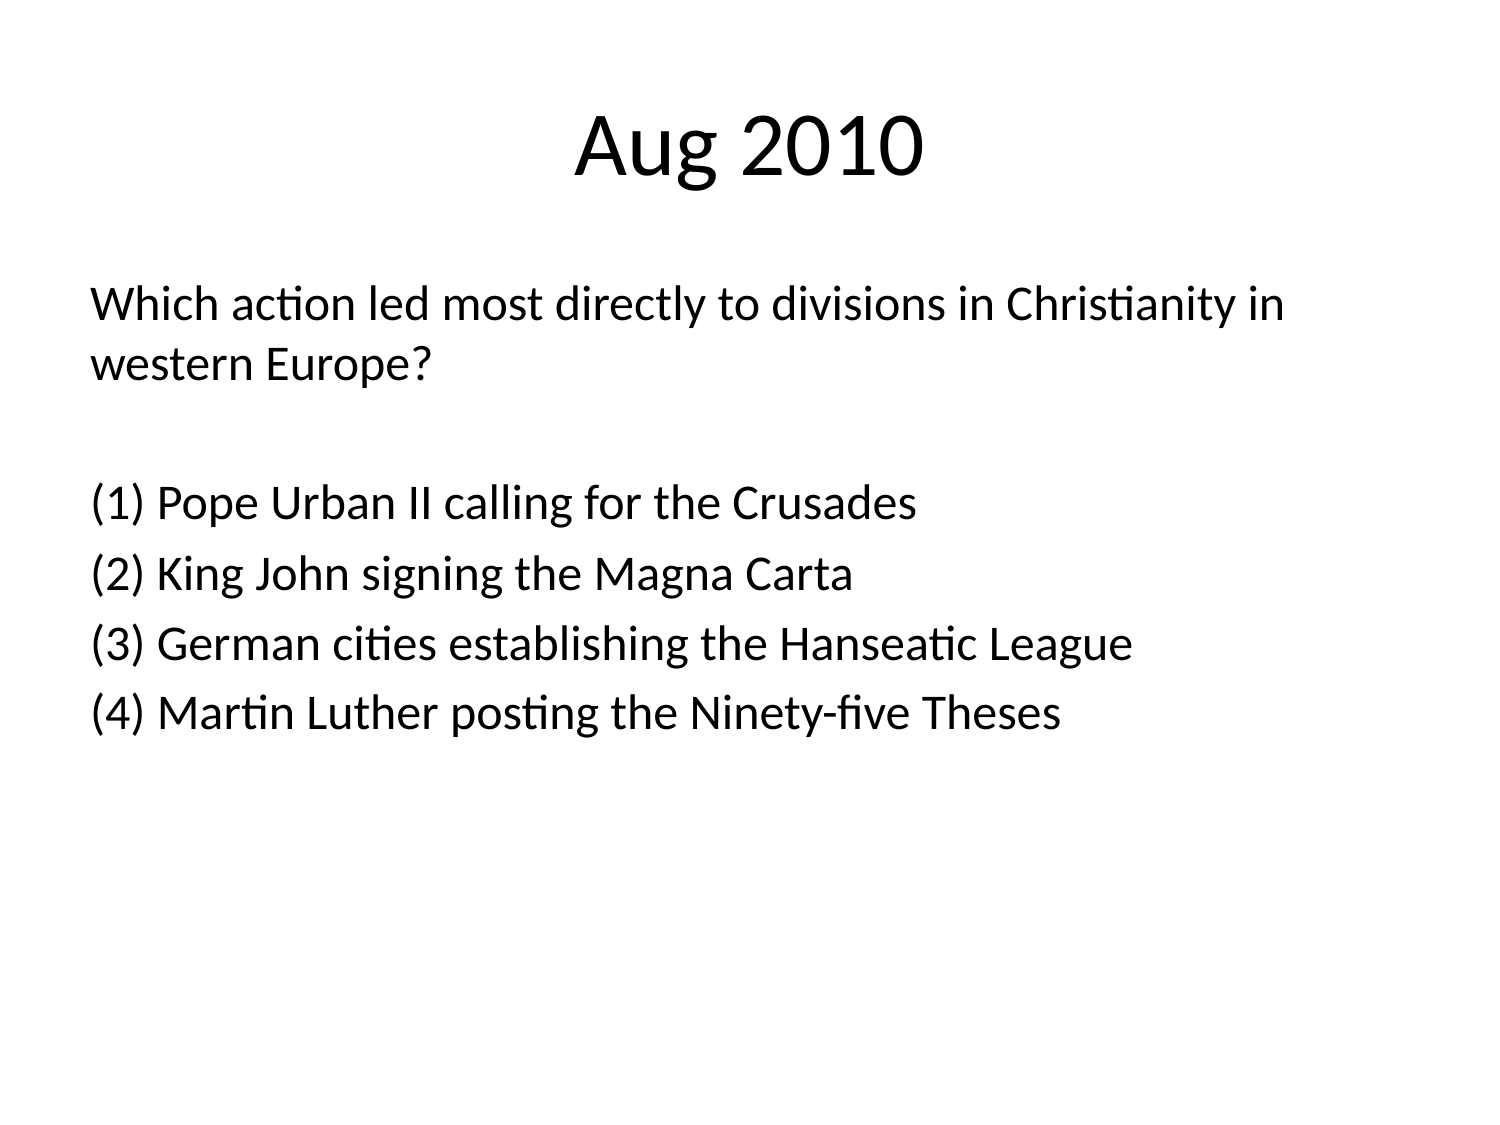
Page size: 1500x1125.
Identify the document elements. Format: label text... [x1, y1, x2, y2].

title Aug 2010 [75, 45, 1425, 233]
list Which action led most directly to divisions in Christianity in western Europe? (1) Pope Urban II calling for the Crusades (2) King John signing the Magna Carta (3) German cities establishing the Hanseatic League (4) Martin Luther posting the Ninety-five Theses [75, 262, 1425, 1005]
